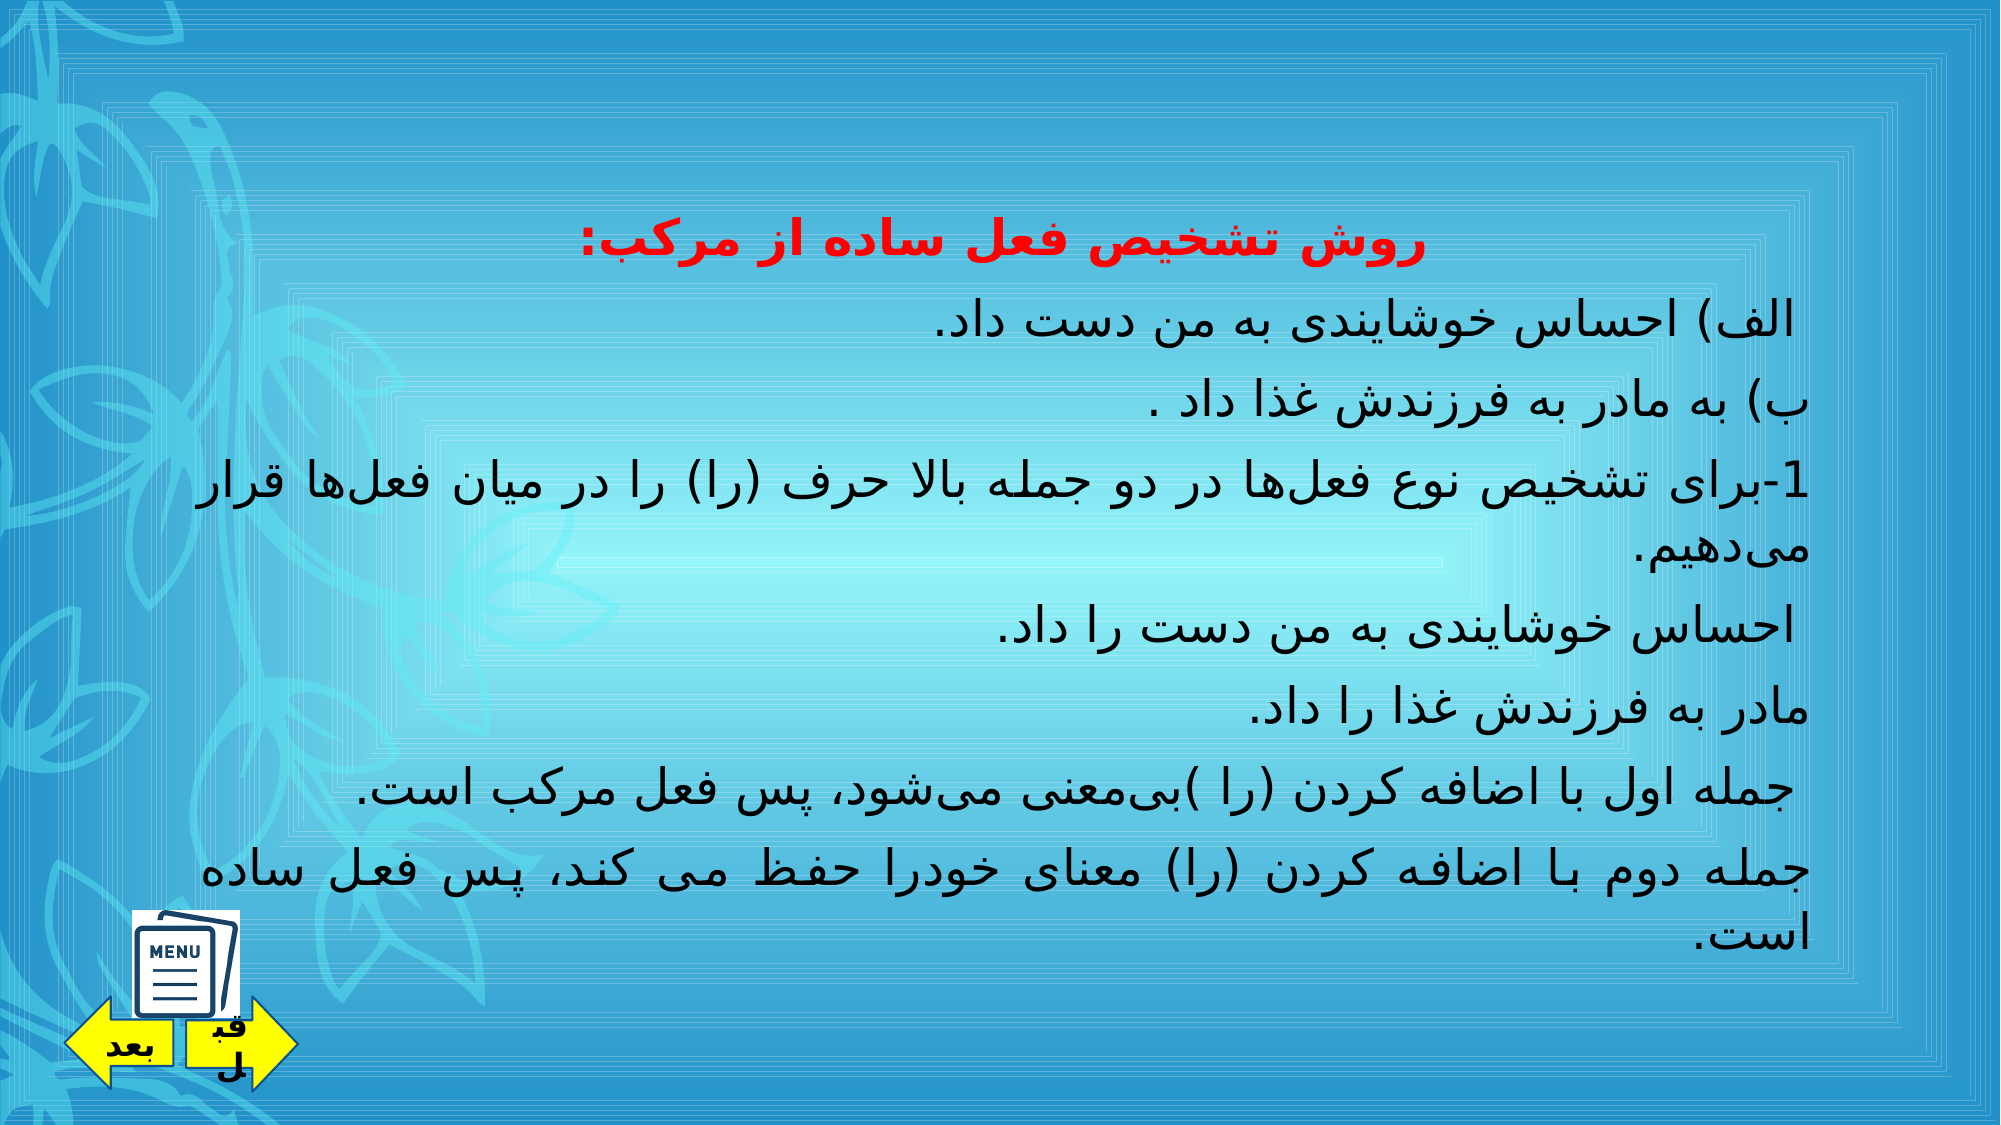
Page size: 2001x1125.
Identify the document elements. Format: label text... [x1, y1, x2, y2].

text_box روش تشخیص فعل ساده از مرکب: الف) احساس خوشایندی به من دست داد. ب) به مادر به فرزندش غذا داد . 1-برای تشخیص نوع فعل‌ها در دو جمله بالا حرف (را) را در میان فعل‌ها قرار می‌دهیم. احساس خوشایندی به من دست را داد. مادر به فرزندش غذا را داد. جمله اول با اضافه کردن (را )بی‌معنی می‌شود، پس فعل مرکب است. جمله دوم با اضافه کردن (را) معنای خودرا حفظ می کند، پس فعل ساده است. [179, 193, 1828, 967]
text_box بعد [63, 995, 175, 1091]
picture [132, 910, 240, 1018]
text_box قبل [185, 995, 299, 1093]
